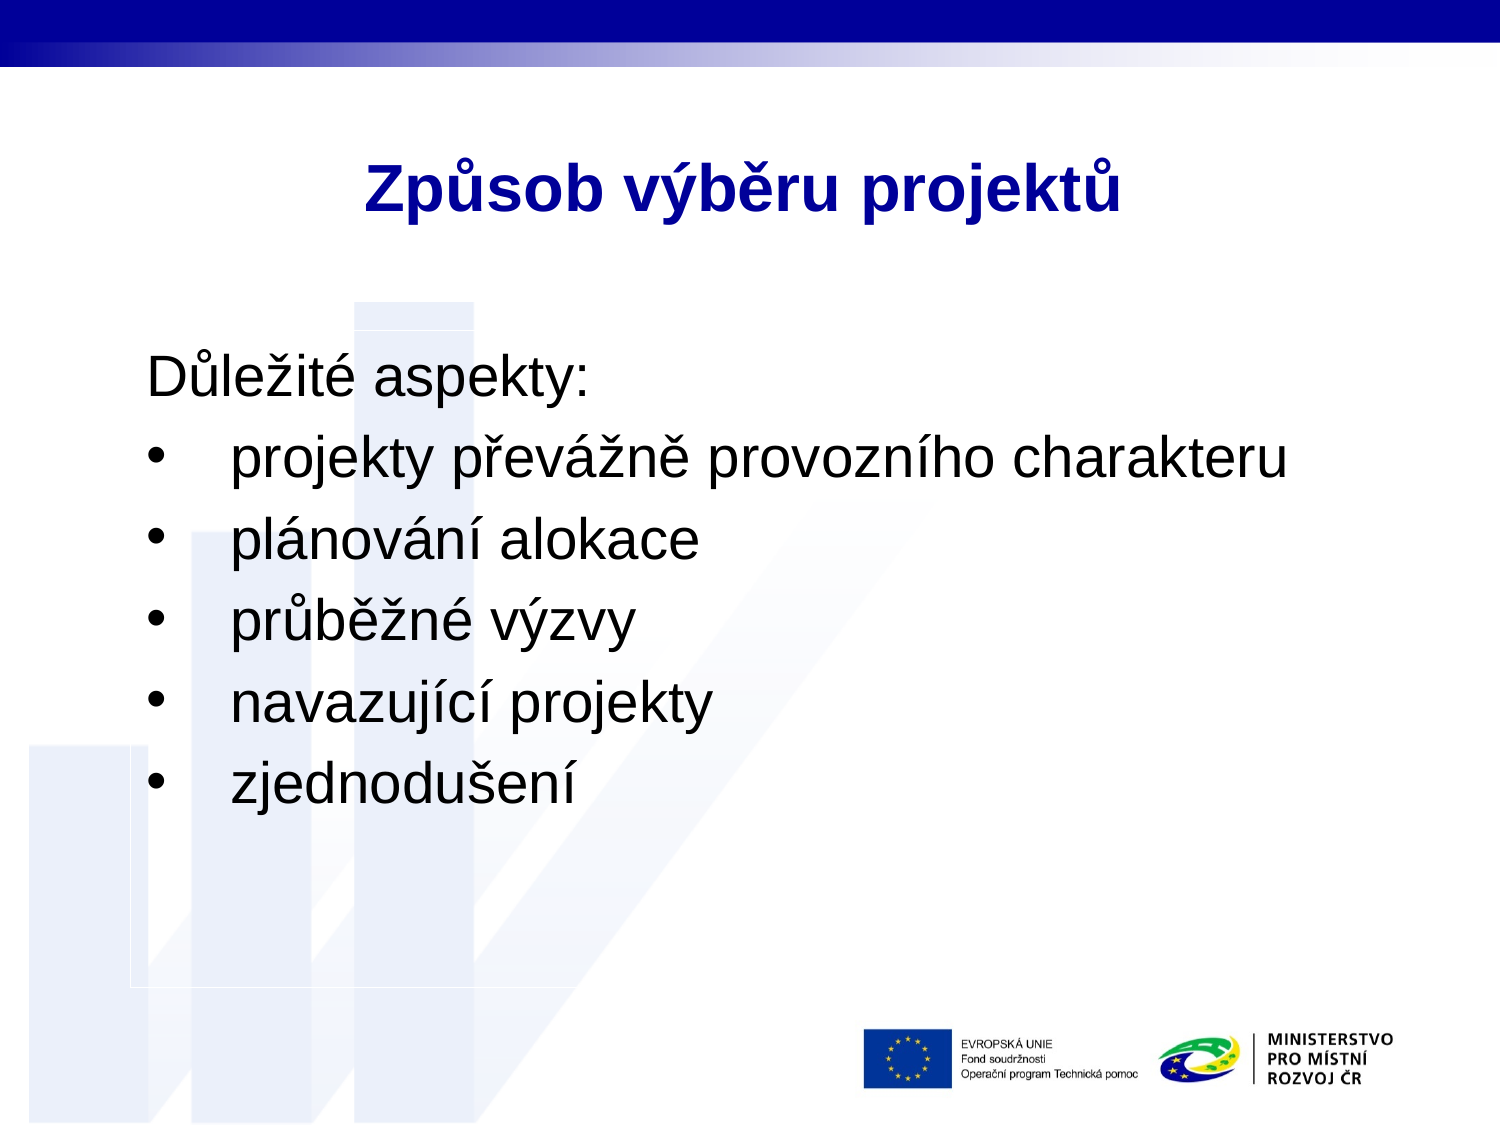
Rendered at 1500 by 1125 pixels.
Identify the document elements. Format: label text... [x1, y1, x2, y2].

title Způsob výběru projektů [63, 137, 1424, 220]
list Důležité aspekty: projekty převážně provozního charakteru plánování alokace průběžné výzvy navazující projekty zjednodušení [130, 330, 1420, 988]
picture [29, 302, 1412, 1125]
